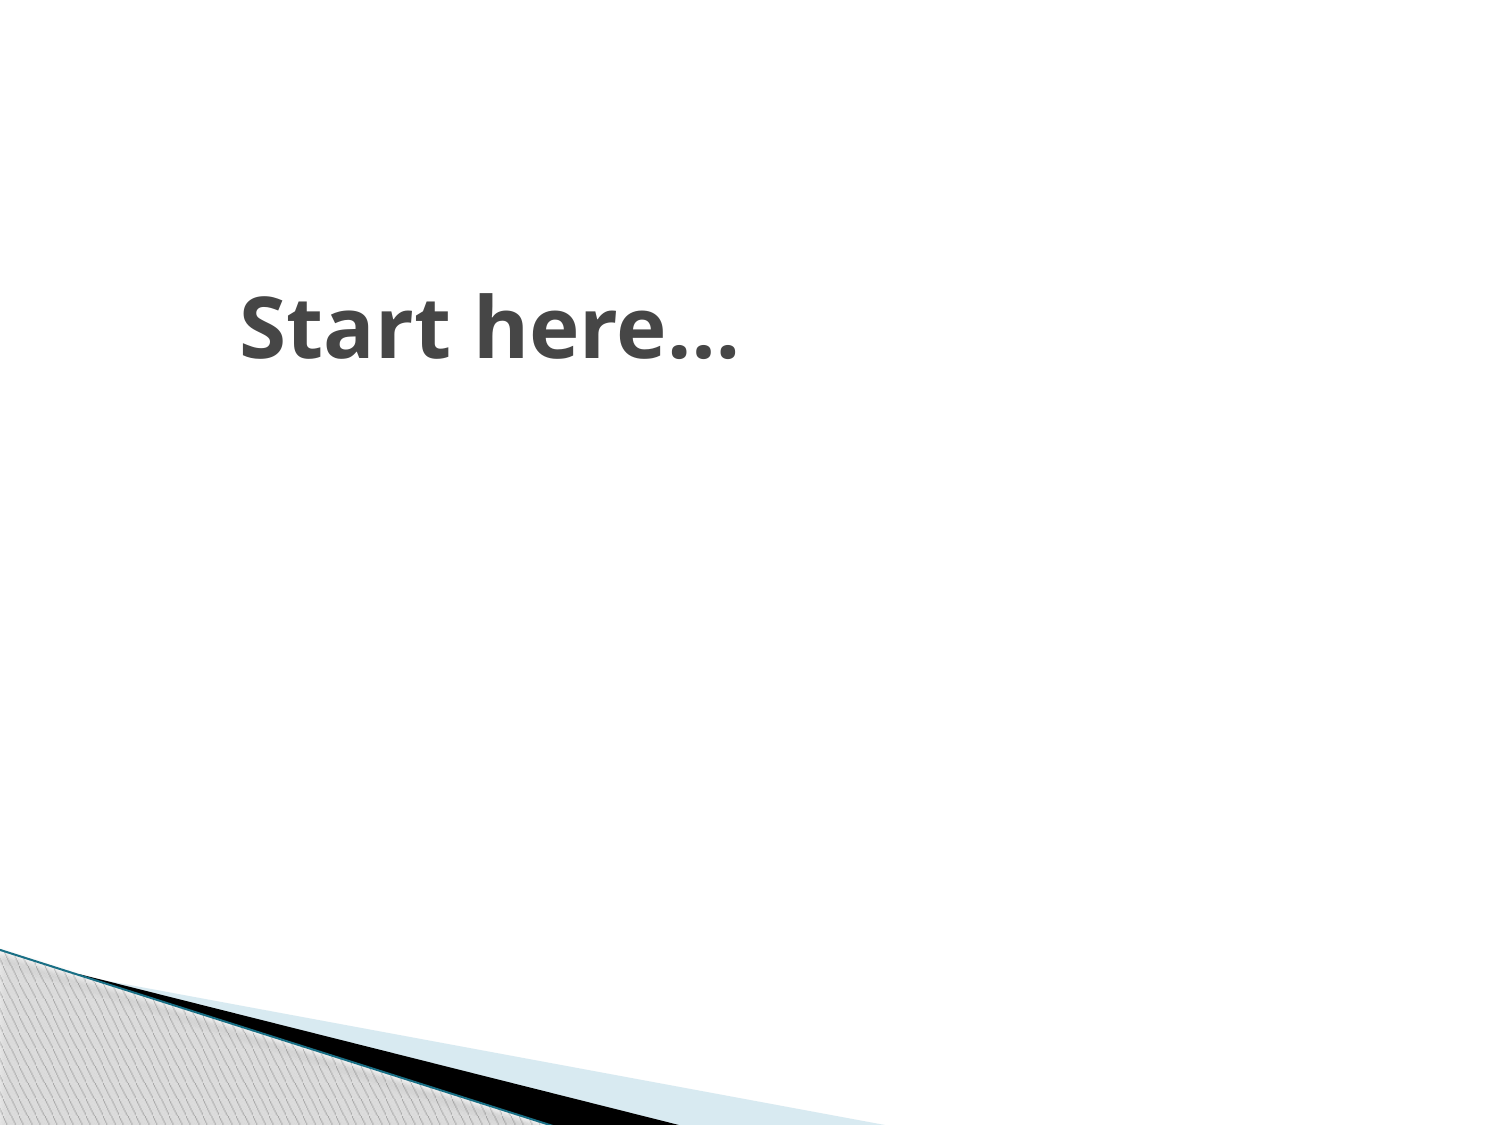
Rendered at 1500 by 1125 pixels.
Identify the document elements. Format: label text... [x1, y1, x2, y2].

title Start here… [225, 173, 1500, 474]
